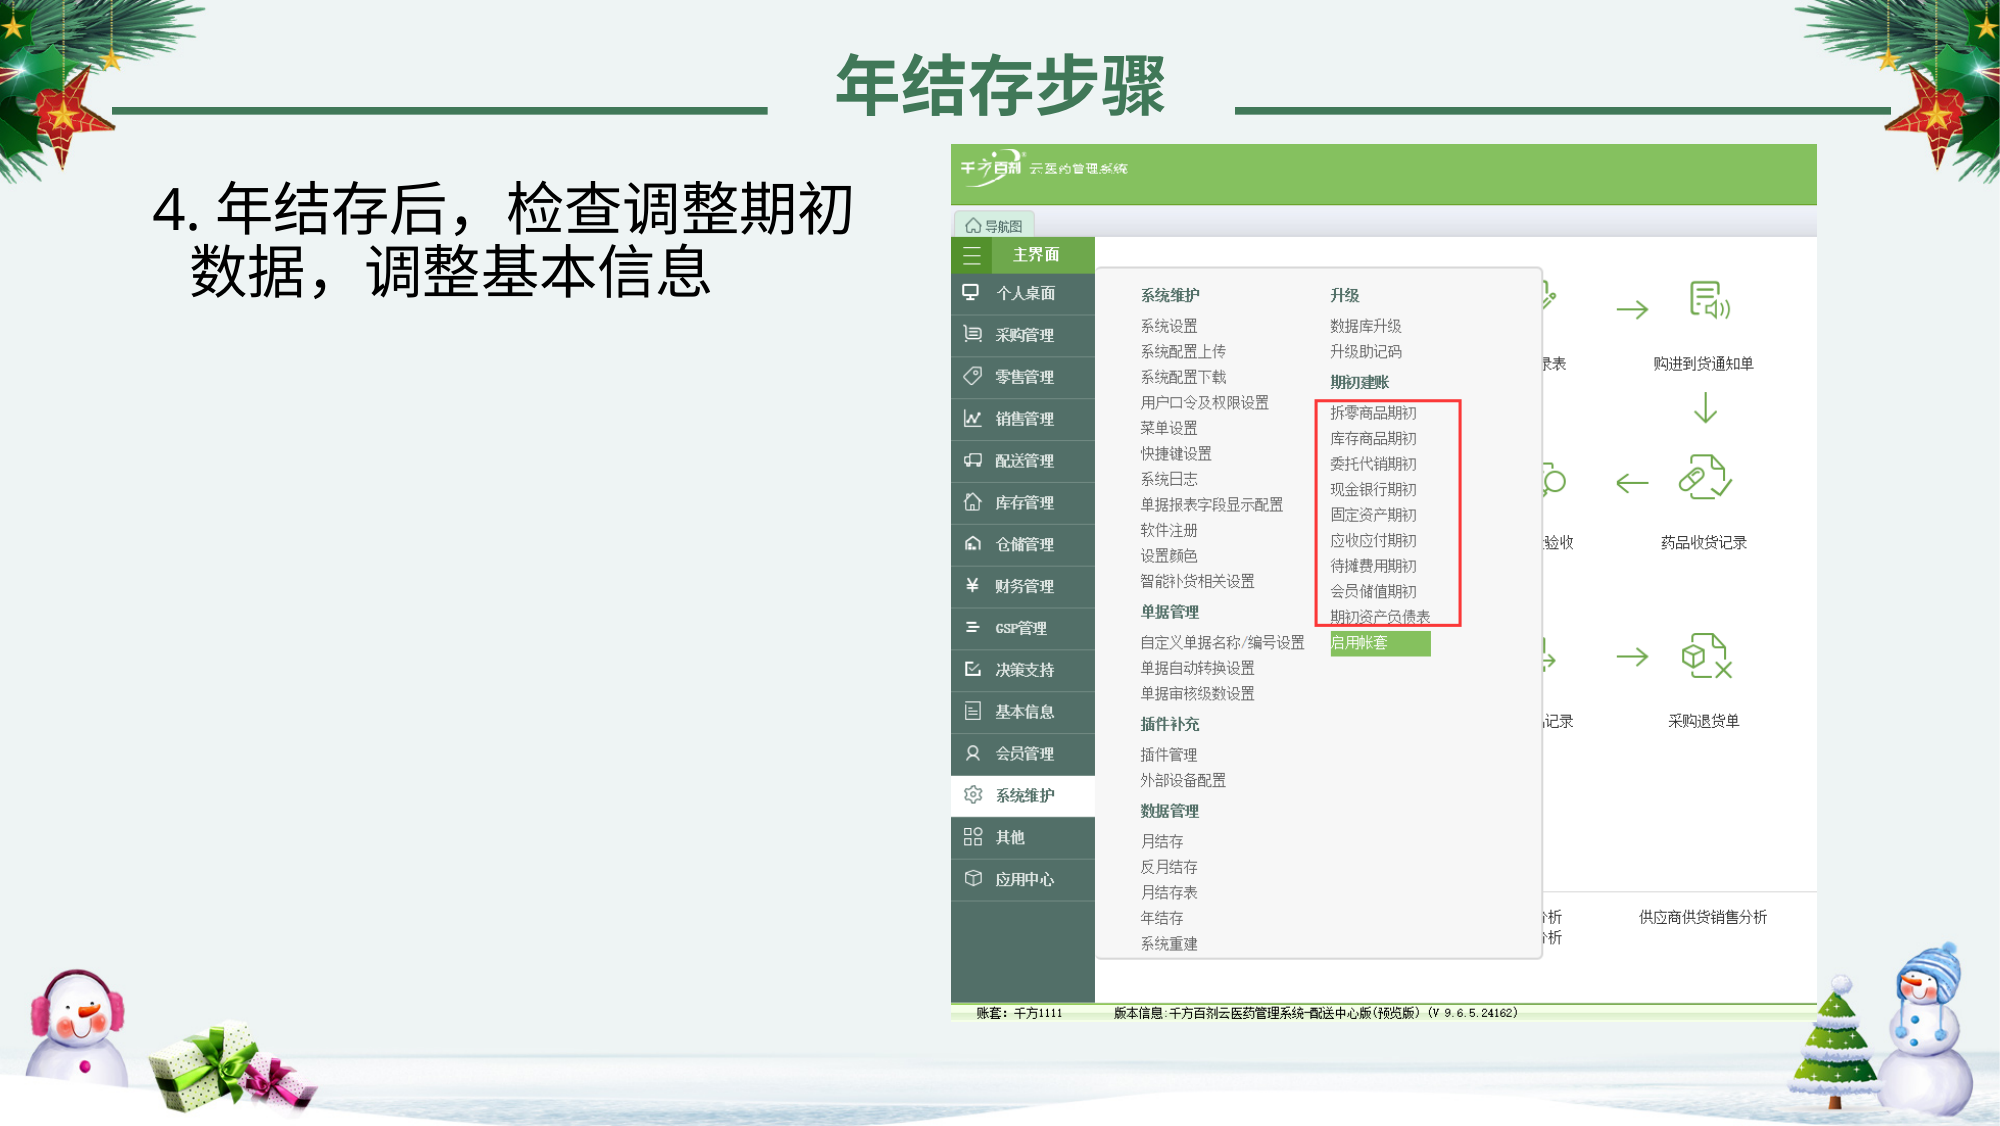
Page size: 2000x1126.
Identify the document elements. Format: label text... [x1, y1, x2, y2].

list 4.年结存后，检查调整期初数据，调整基本信息 [137, 172, 899, 1014]
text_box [112, 43, 1891, 124]
picture [0, 0, 2000, 1126]
